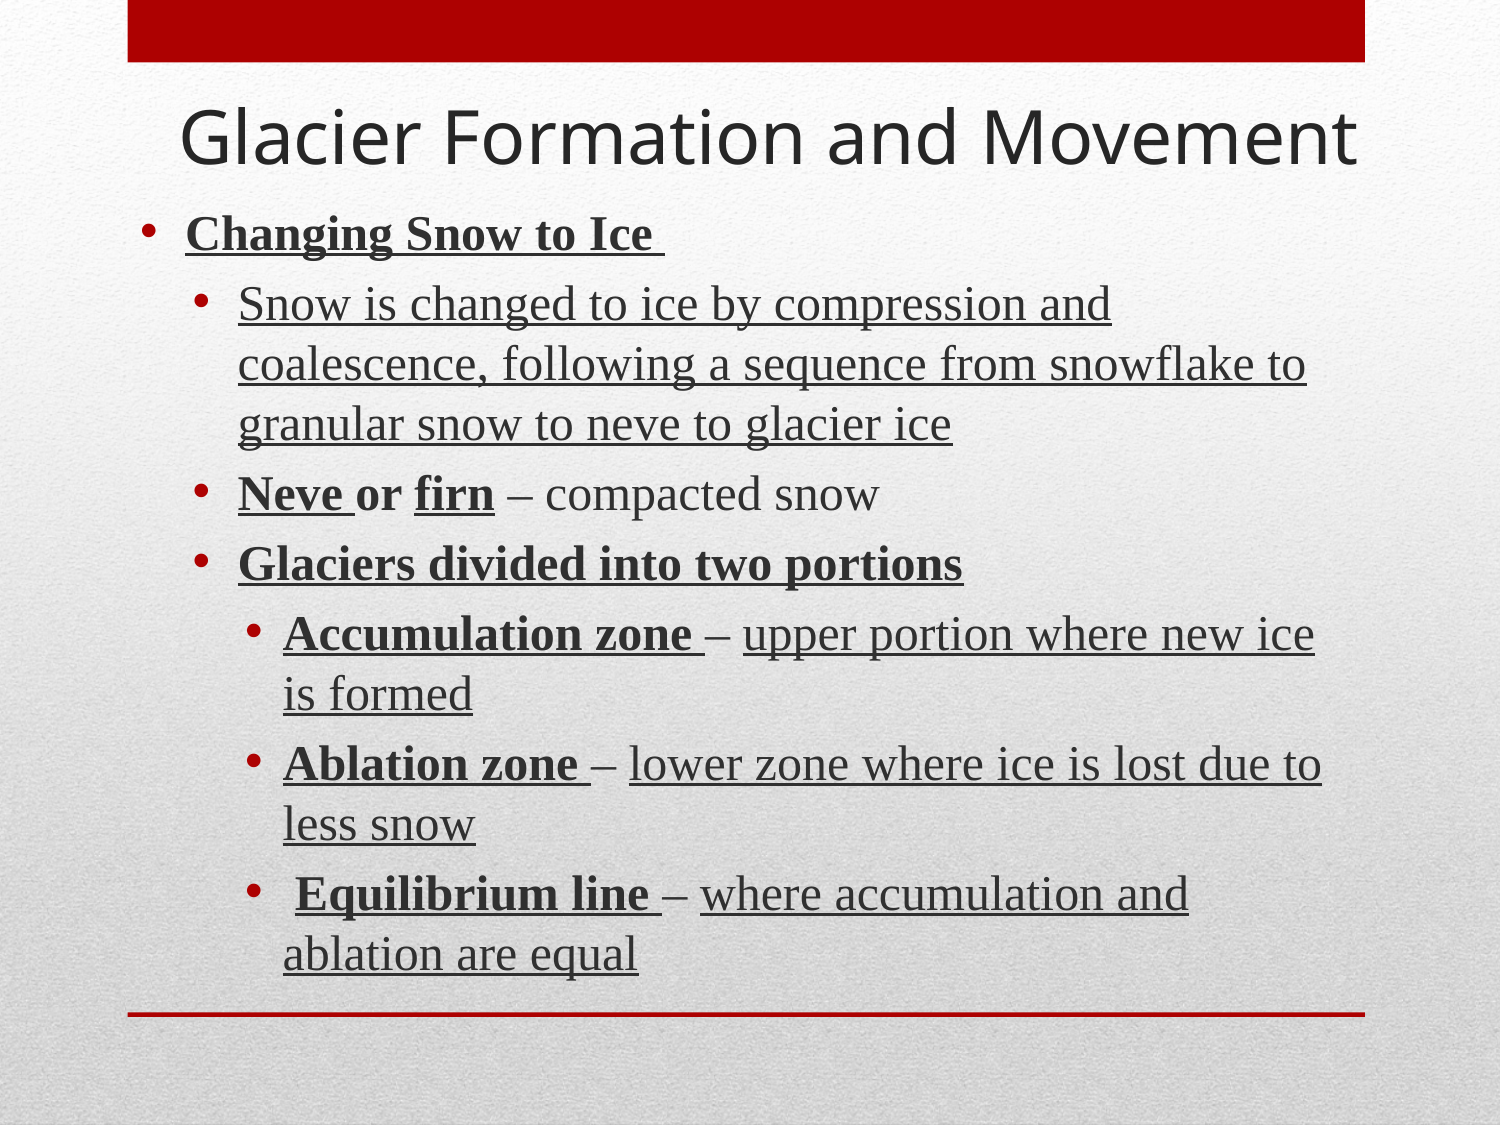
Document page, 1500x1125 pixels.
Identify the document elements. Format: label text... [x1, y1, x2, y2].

title Glacier Formation and Movement [162, 0, 1375, 188]
list Changing Snow to Ice Snow is changed to ice by compression and coalescence, following a sequence from snowflake to granular snow to neve to glacier ice Neve or firn – compacted snow Glaciers divided into two portions Accumulation zone – upper portion where new ice is formed Ablation zone – lower zone where ice is lost due to less snow Equilibrium line – where accumulation and ablation are equal [125, 200, 1350, 981]
